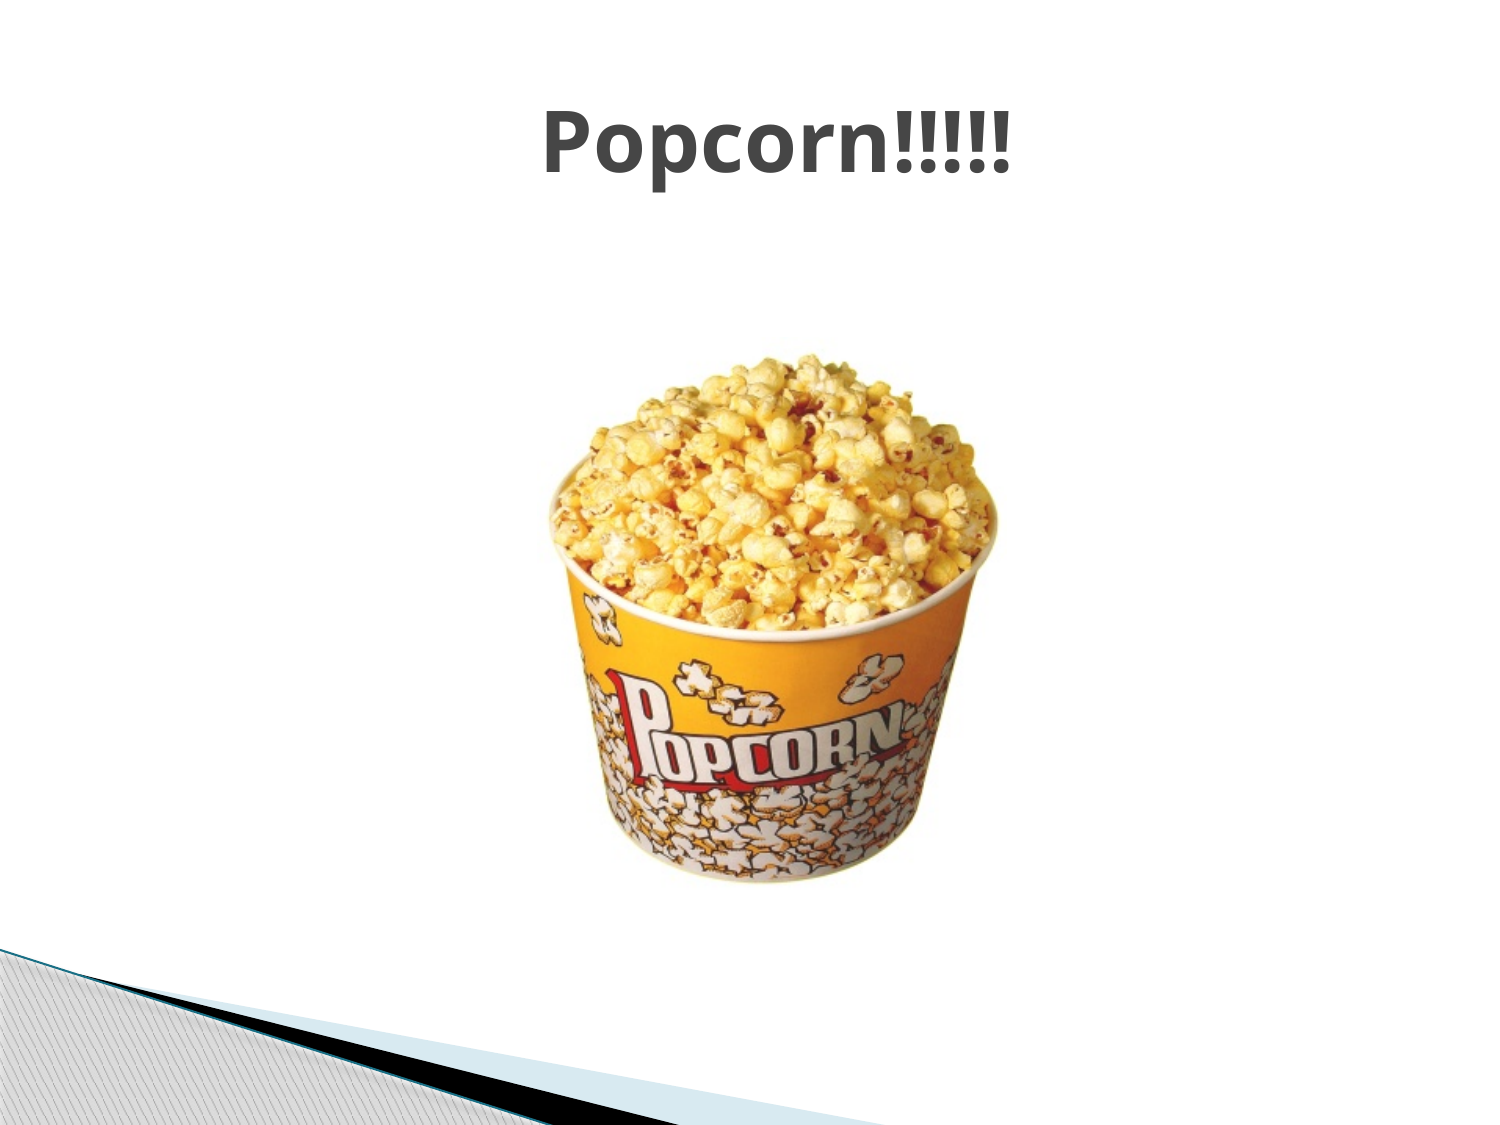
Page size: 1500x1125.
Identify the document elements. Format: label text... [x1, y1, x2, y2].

picture [537, 337, 1007, 901]
title Popcorn!!!!! [75, 45, 1425, 233]
